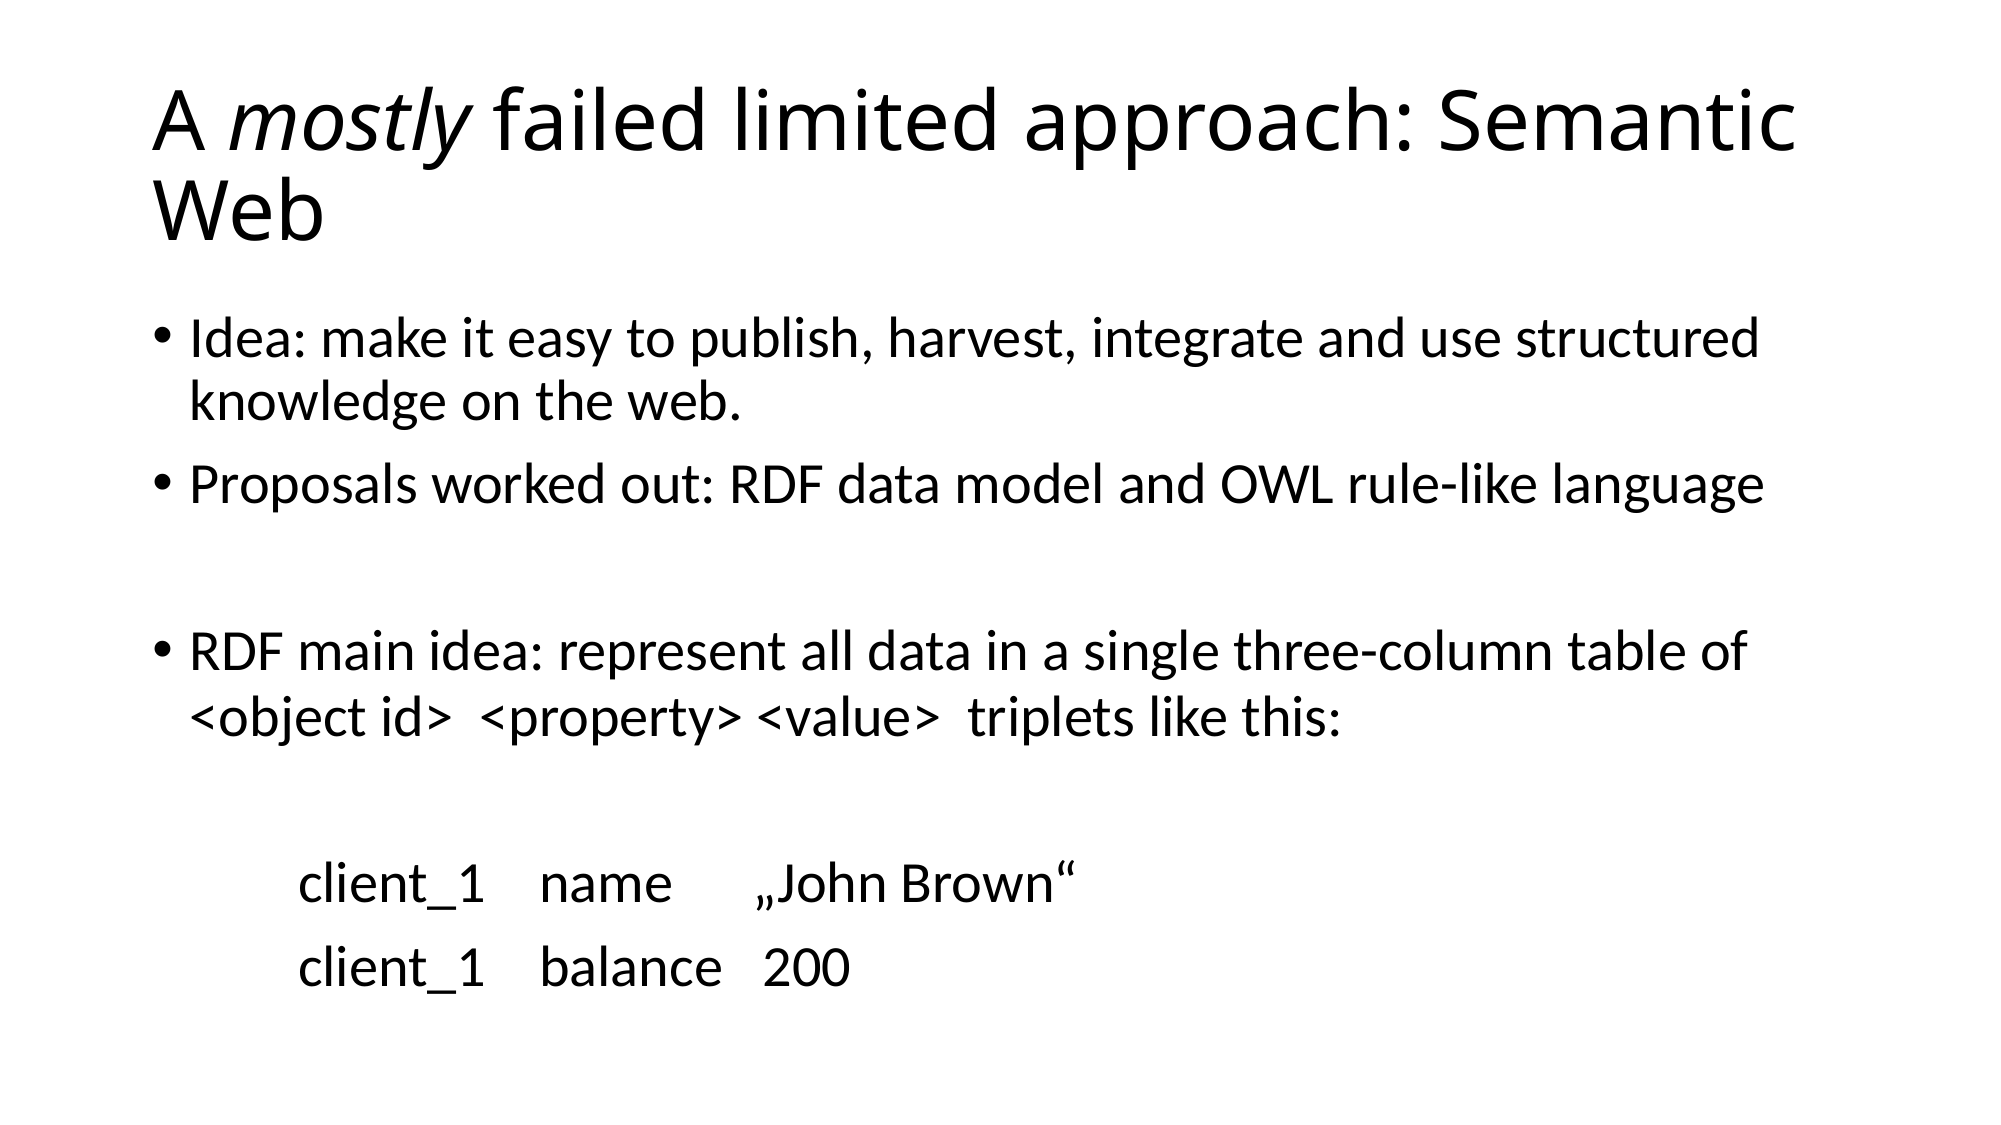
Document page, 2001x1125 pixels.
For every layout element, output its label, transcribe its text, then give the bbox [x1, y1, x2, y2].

title A mostly failed limited approach: Semantic Web [137, 59, 1863, 278]
list Idea: make it easy to publish, harvest, integrate and use structured knowledge on the web. Proposals worked out: RDF data model and OWL rule-like language RDF main idea: represent all data in a single three-column table of <object id> <property> <value> triplets like this: client_1 name „John Brown“ client_1 balance 200 [137, 299, 1863, 1014]
